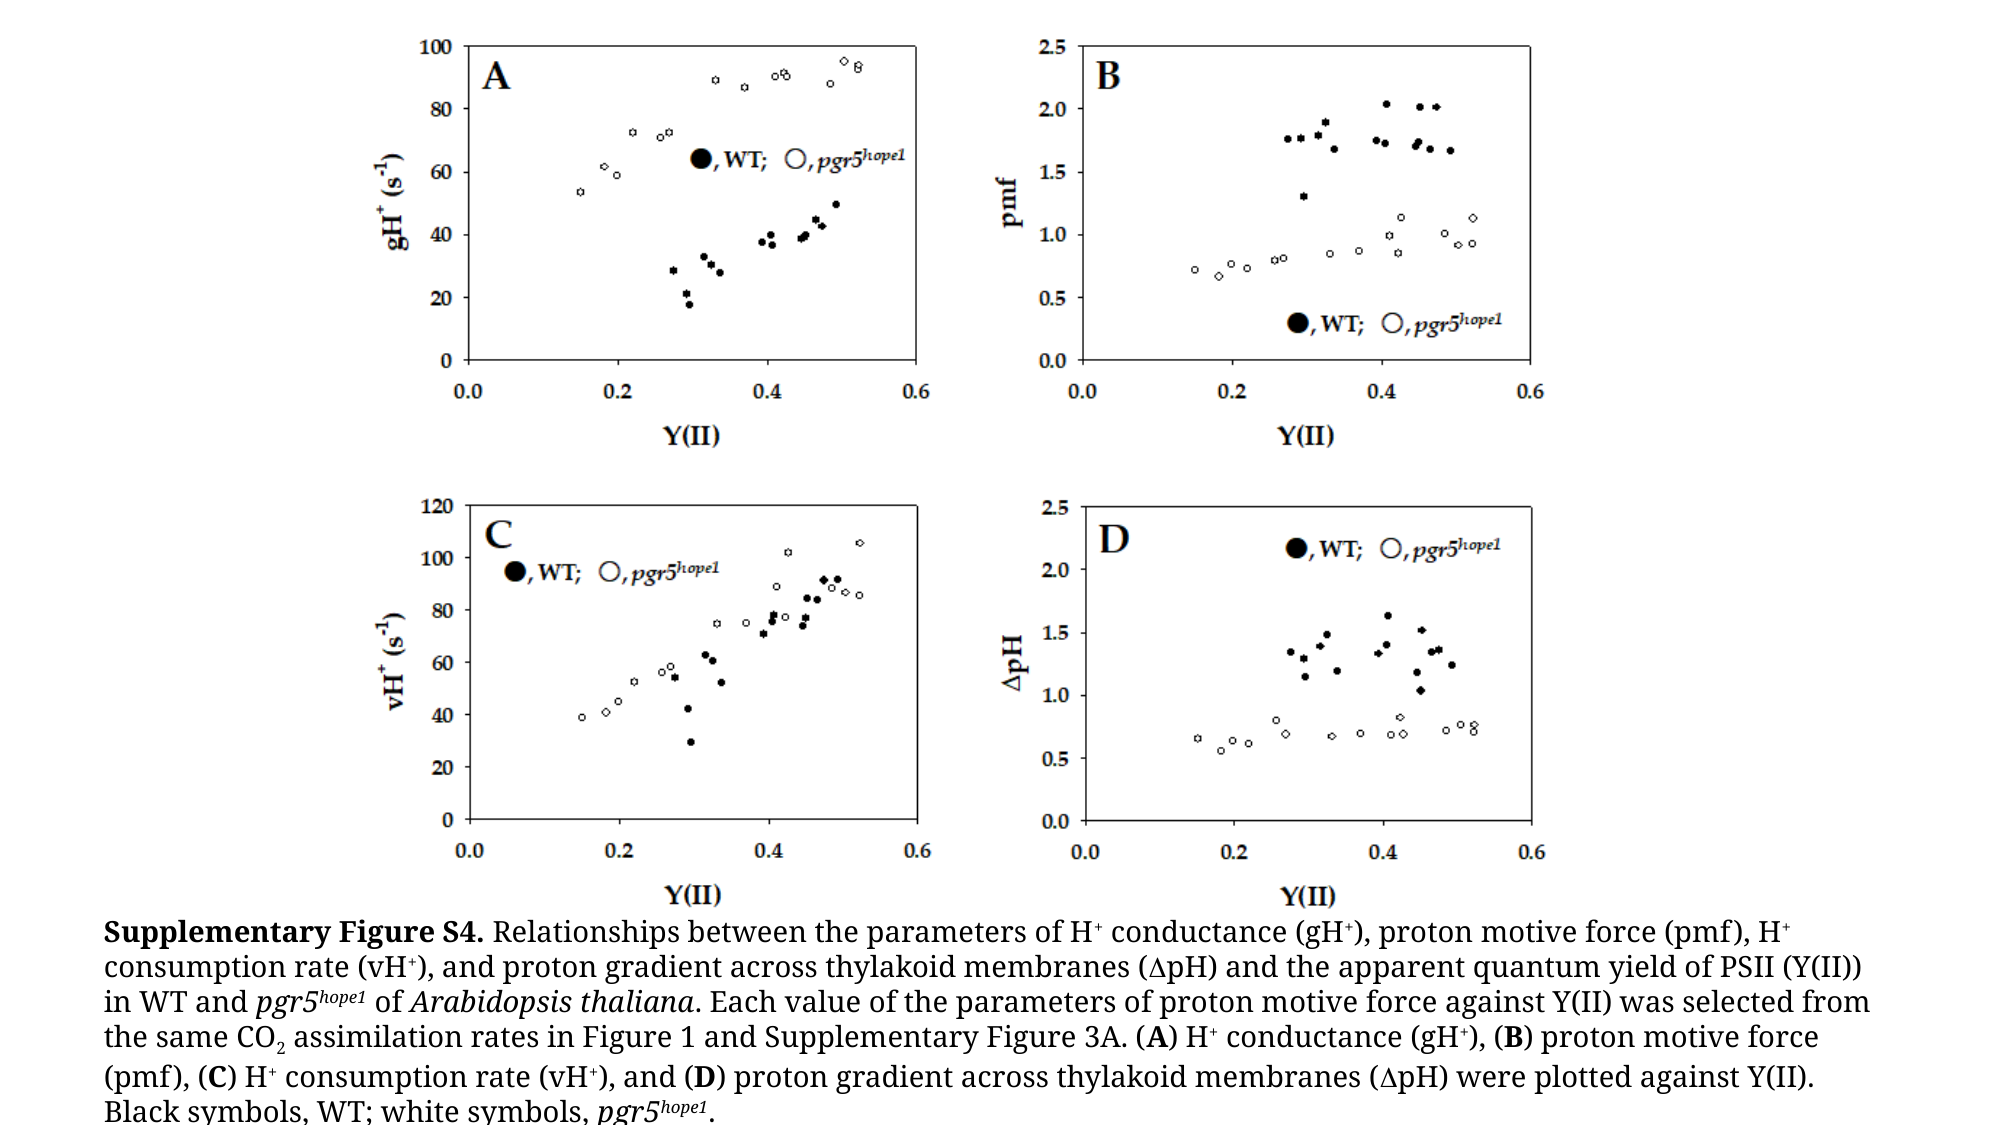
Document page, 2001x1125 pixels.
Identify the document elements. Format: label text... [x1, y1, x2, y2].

text_box Supplementary Figure S4. Relationships between the parameters of H+ conductance (gH+), proton motive force (pmf), H+ consumption rate (vH+), and proton gradient across thylakoid membranes (pH) and the apparent quantum yield of PSII (Y(II)) in WT and pgr5hope1 of Arabidopsis thaliana. Each value of the parameters of proton motive force against Y(II) was selected from the same CO2 assimilation rates in Figure 1 and Supplementary Figure 3A. (A) H+ conductance (gH+), (B) proton motive force (pmf), (C) H+ consumption rate (vH+), and (D) proton gradient across thylakoid membranes (pH) were plotted against Y(II). Black symbols, WT; white symbols, pgr5hope1. [88, 906, 1911, 1125]
picture [368, 0, 1556, 916]
